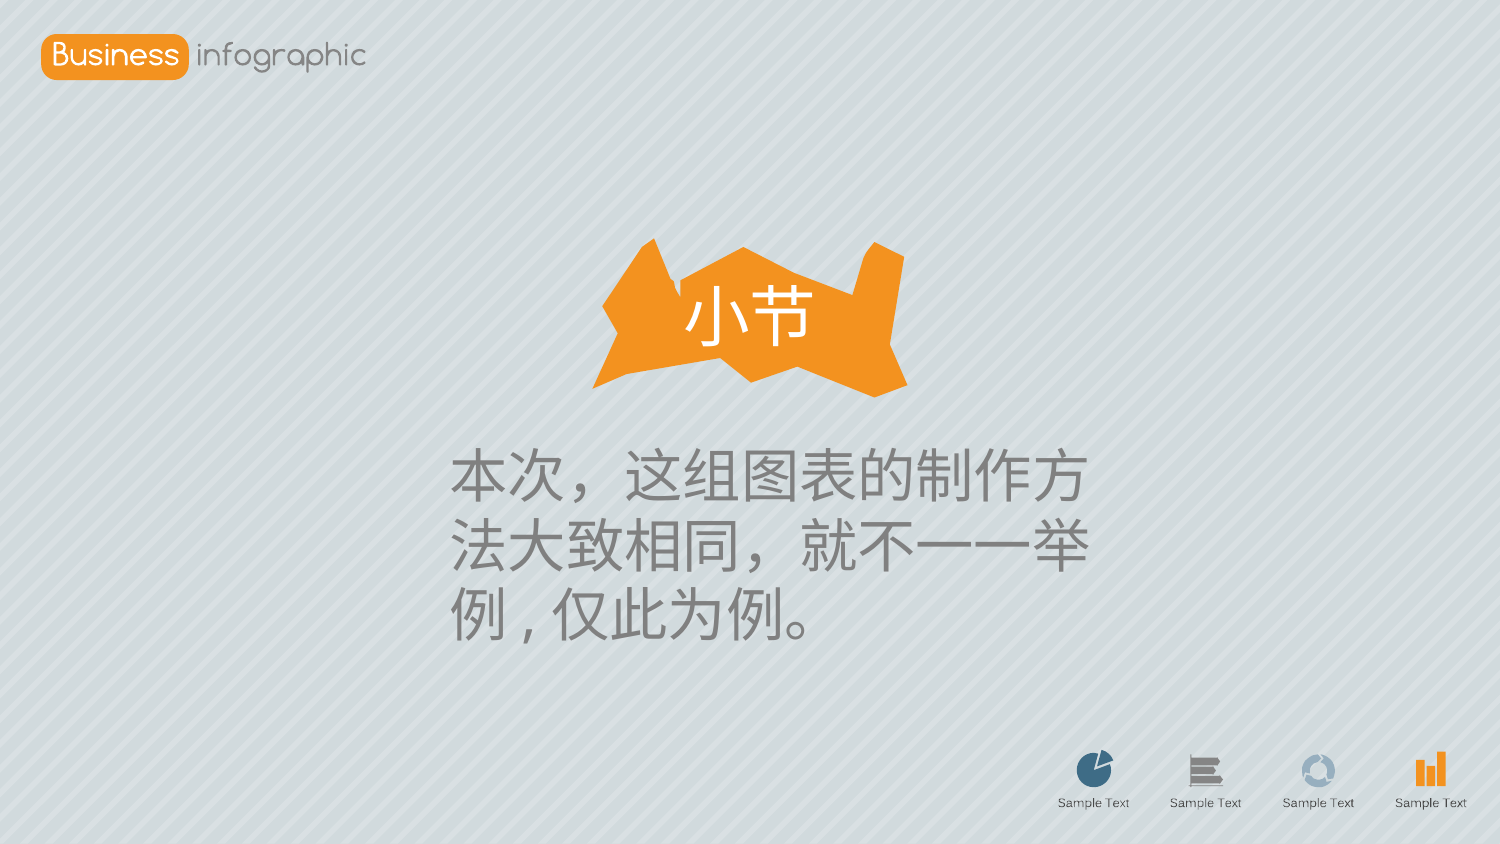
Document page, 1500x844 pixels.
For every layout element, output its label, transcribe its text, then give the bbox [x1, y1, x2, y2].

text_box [511, 238, 989, 398]
text_box 本次，这组图表的制作方法大致相同，就不一一举例,仅此为例。 [359, 431, 1140, 656]
